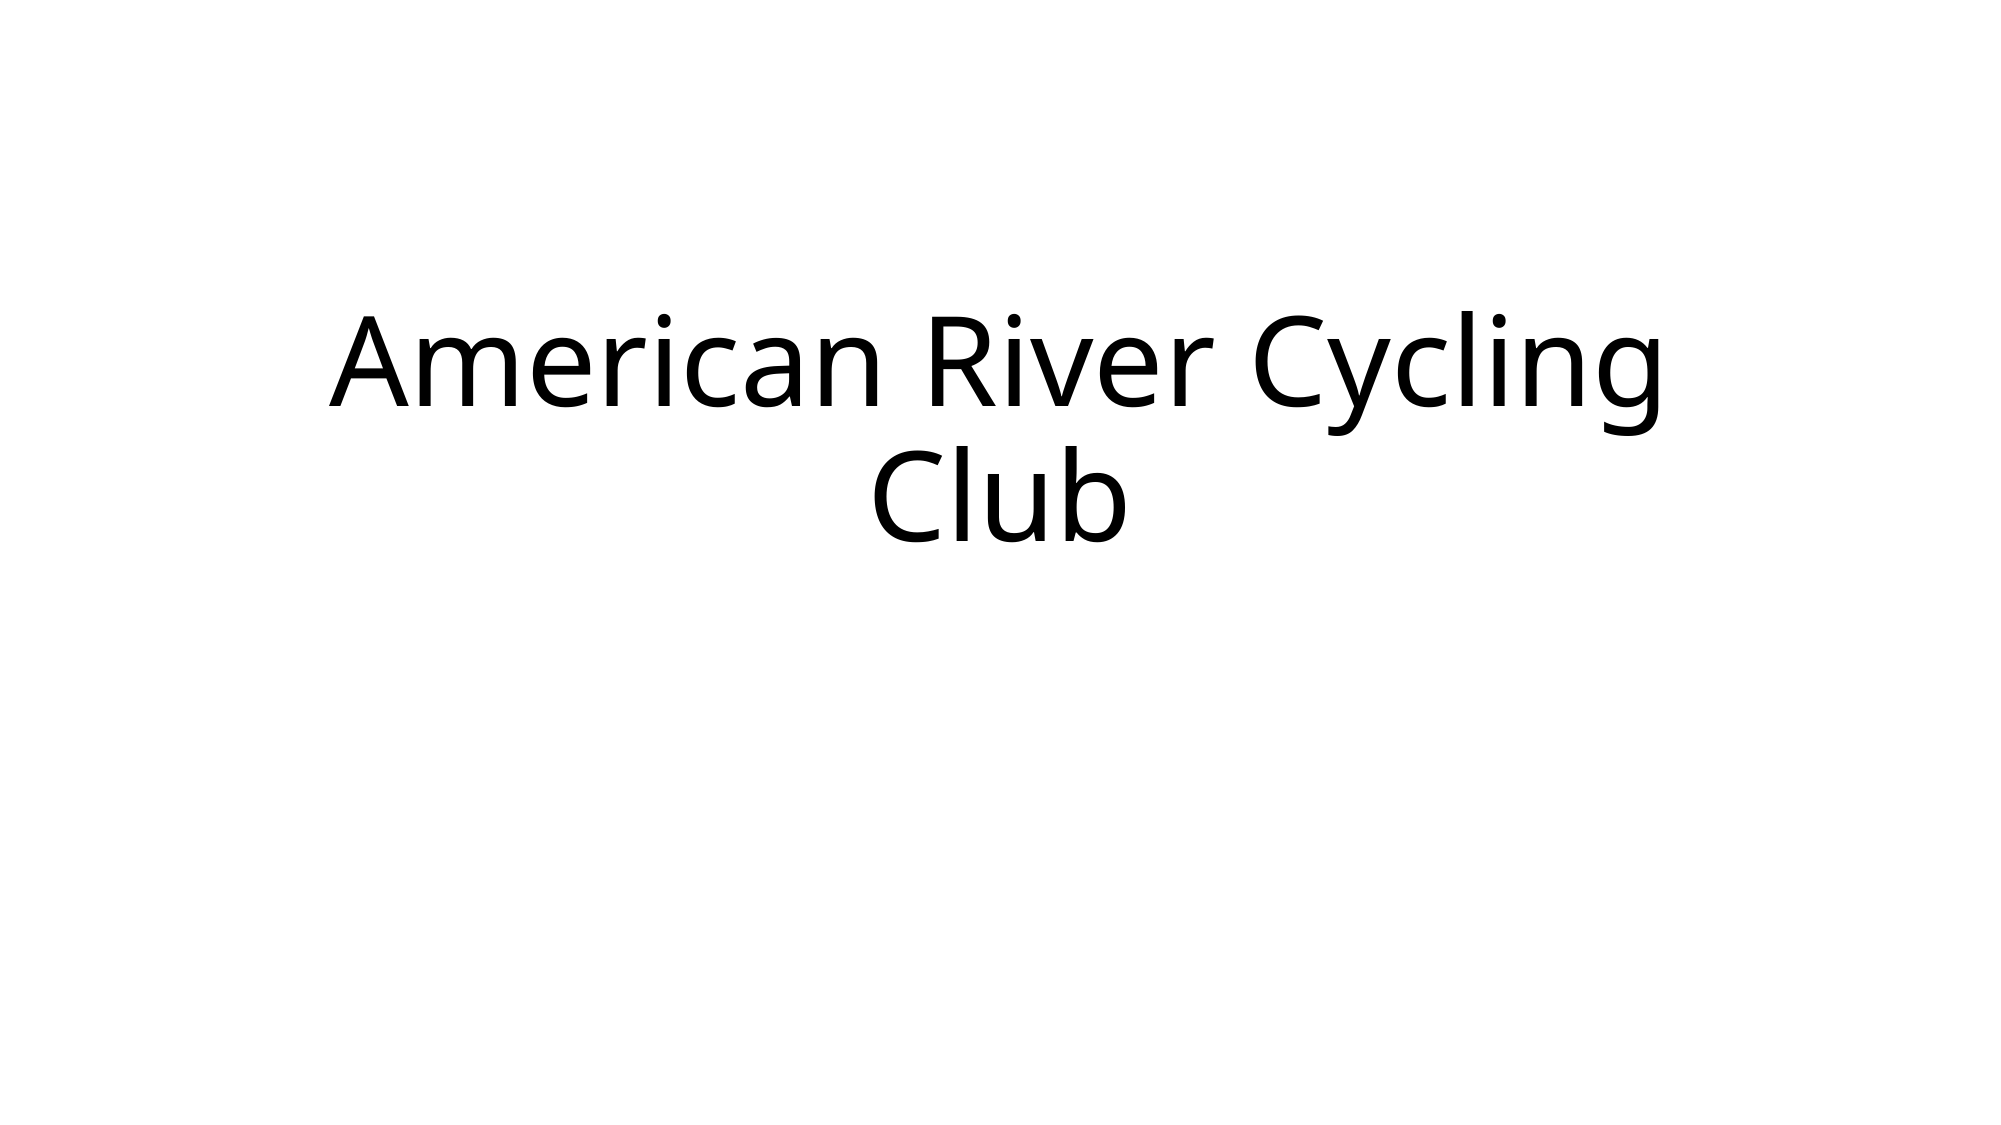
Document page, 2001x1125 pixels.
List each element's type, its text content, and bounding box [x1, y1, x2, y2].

title American River Cycling Club [249, 184, 1750, 576]
